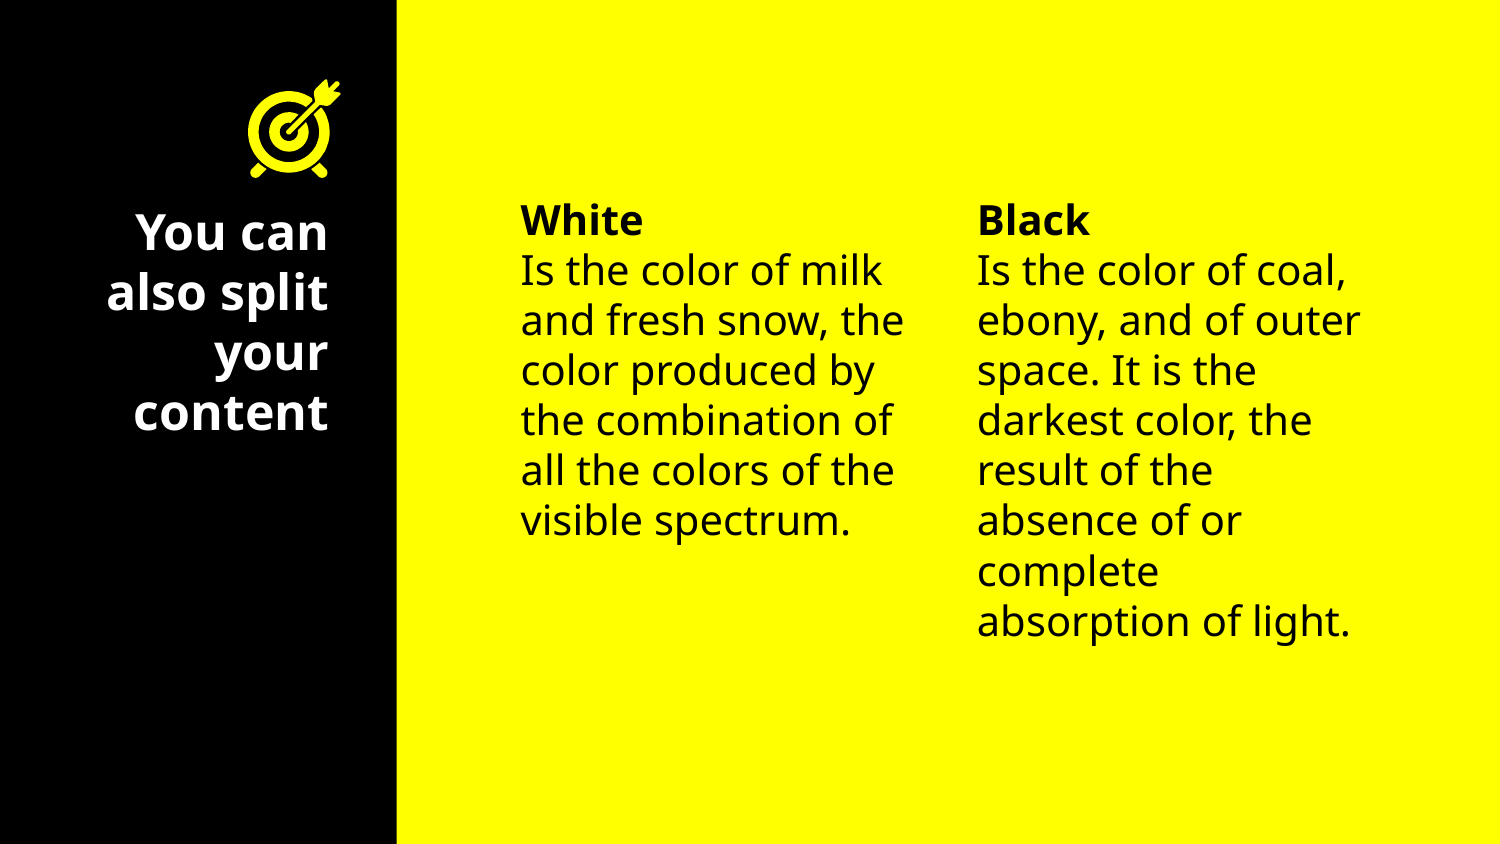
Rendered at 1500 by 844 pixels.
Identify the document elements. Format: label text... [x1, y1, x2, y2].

title You can also split your content [65, 185, 345, 429]
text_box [247, 78, 341, 179]
list Black Is the color of coal, ebony, and of outer space. It is the darkest color, the result of the absence of or complete absorption of light. [961, 179, 1393, 809]
list White Is the color of milk and fresh snow, the color produced by the combination of all the colors of the visible spectrum. [505, 179, 936, 809]
